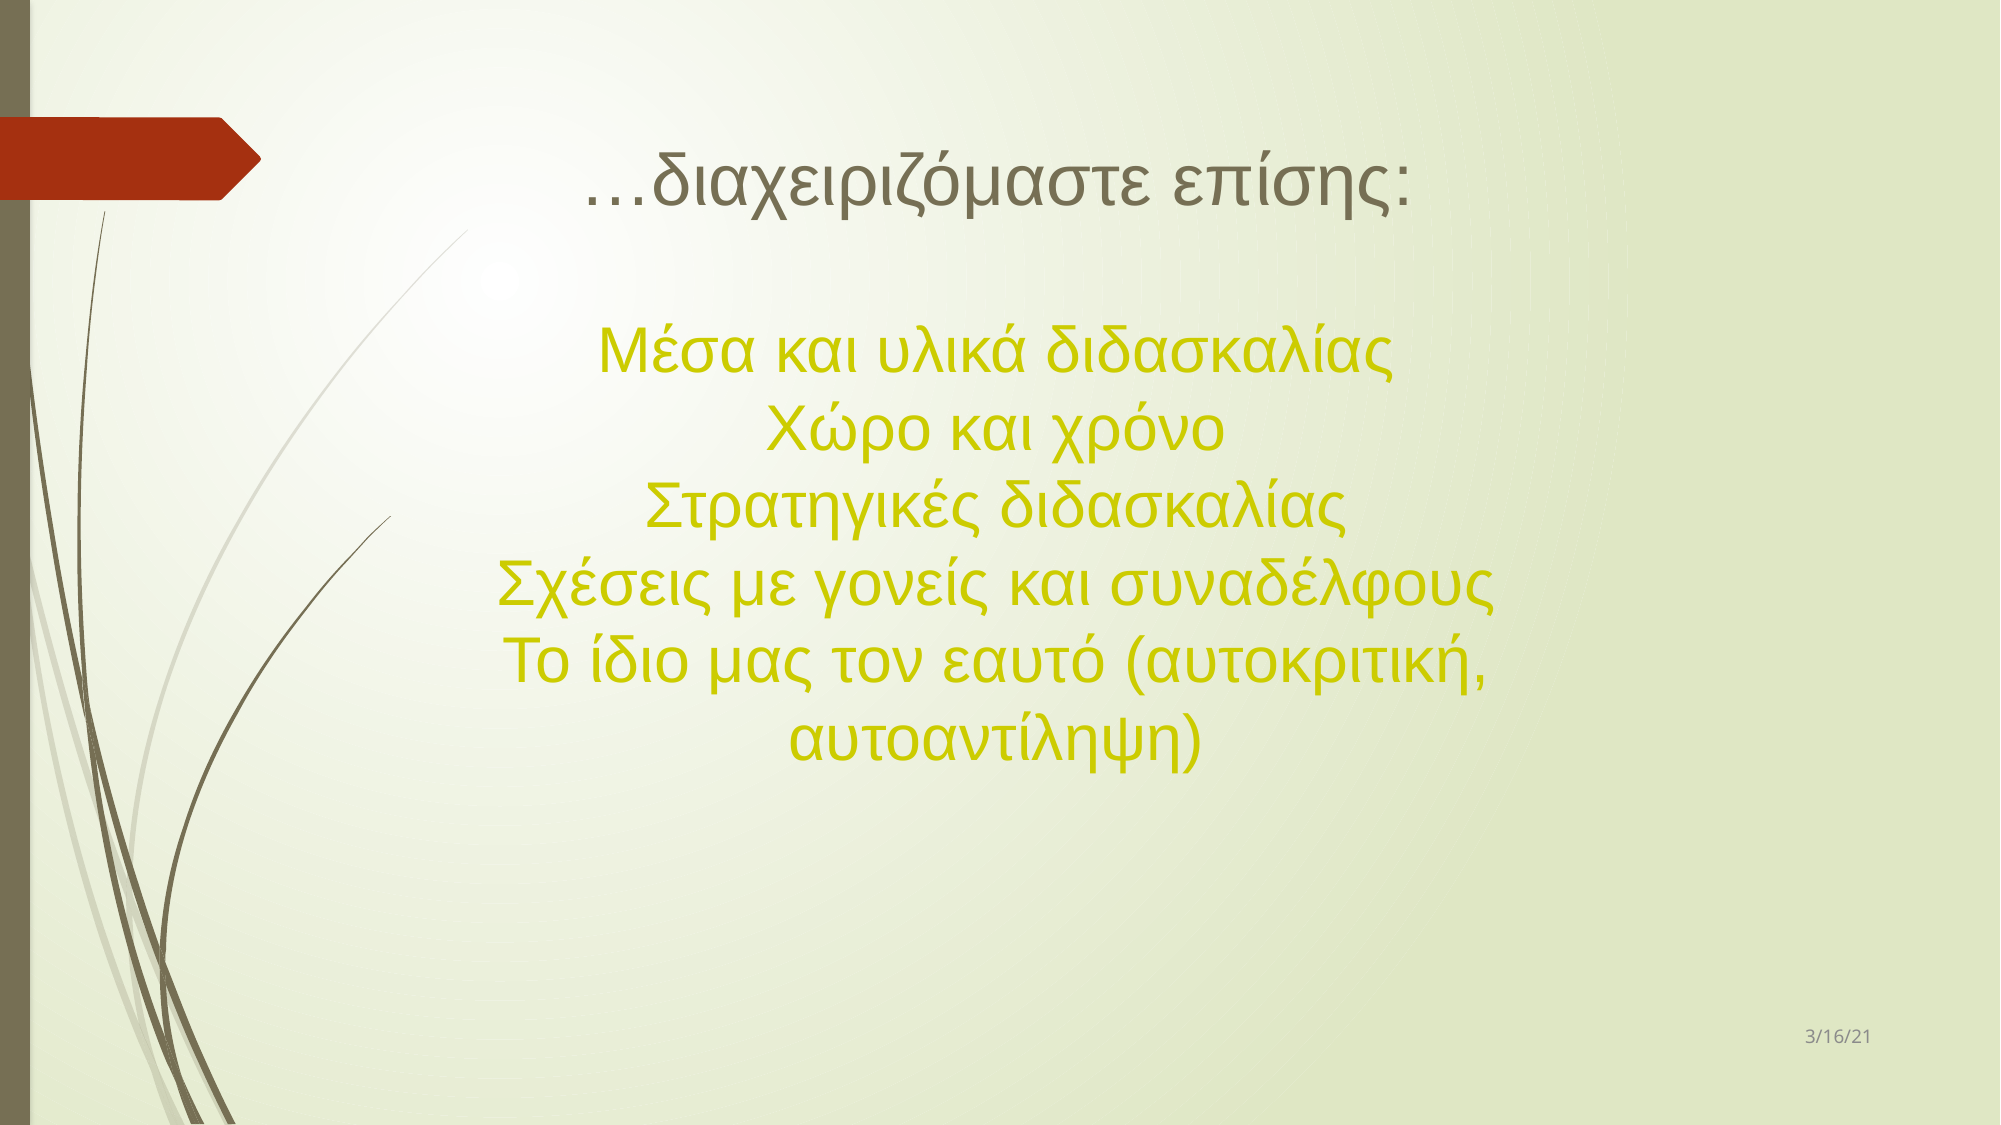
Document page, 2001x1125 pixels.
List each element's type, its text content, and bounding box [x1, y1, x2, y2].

title …διαχειριζόμαστε επίσης: Μέσα και υλικά διδασκαλίας Χώρο και χρόνο Στρατηγικές διδασκαλίας Σχέσεις με γονείς και συναδέλφους Το ίδιο μας τον εαυτό (αυτοκριτική, αυτοαντίληψη) [338, 125, 1655, 941]
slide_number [1699, 1005, 1888, 1067]
